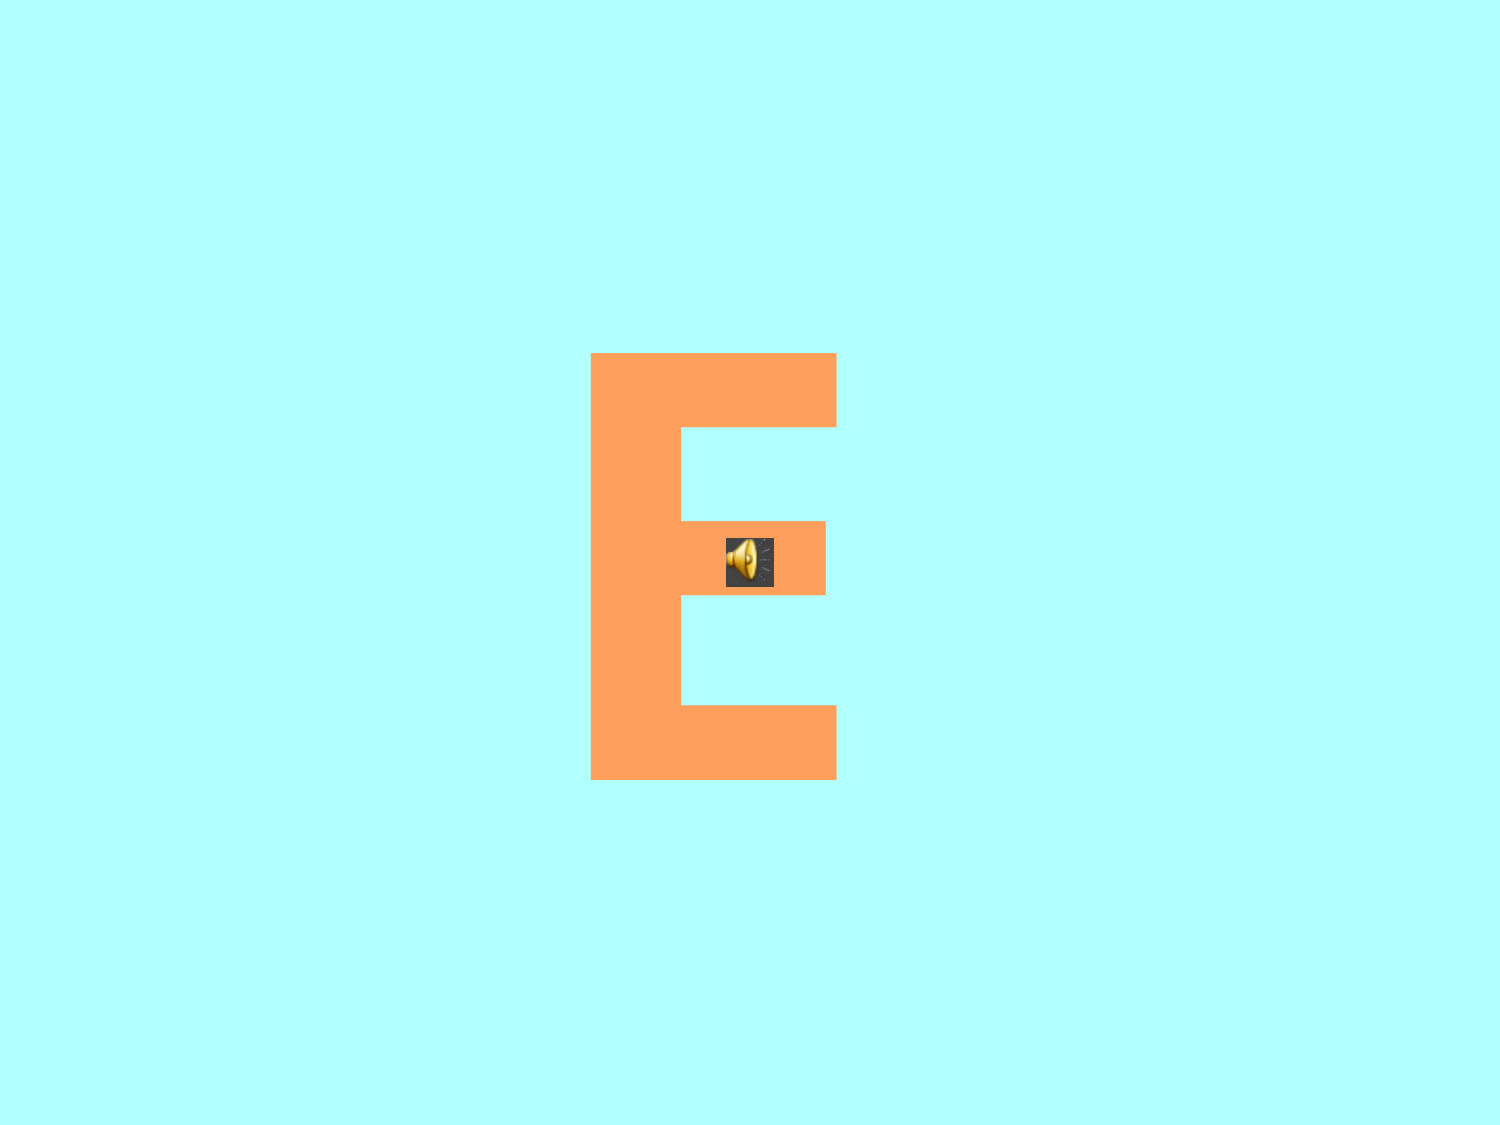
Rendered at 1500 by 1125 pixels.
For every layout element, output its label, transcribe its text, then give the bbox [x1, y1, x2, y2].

text_box E [521, 174, 888, 908]
picture [724, 537, 776, 588]
